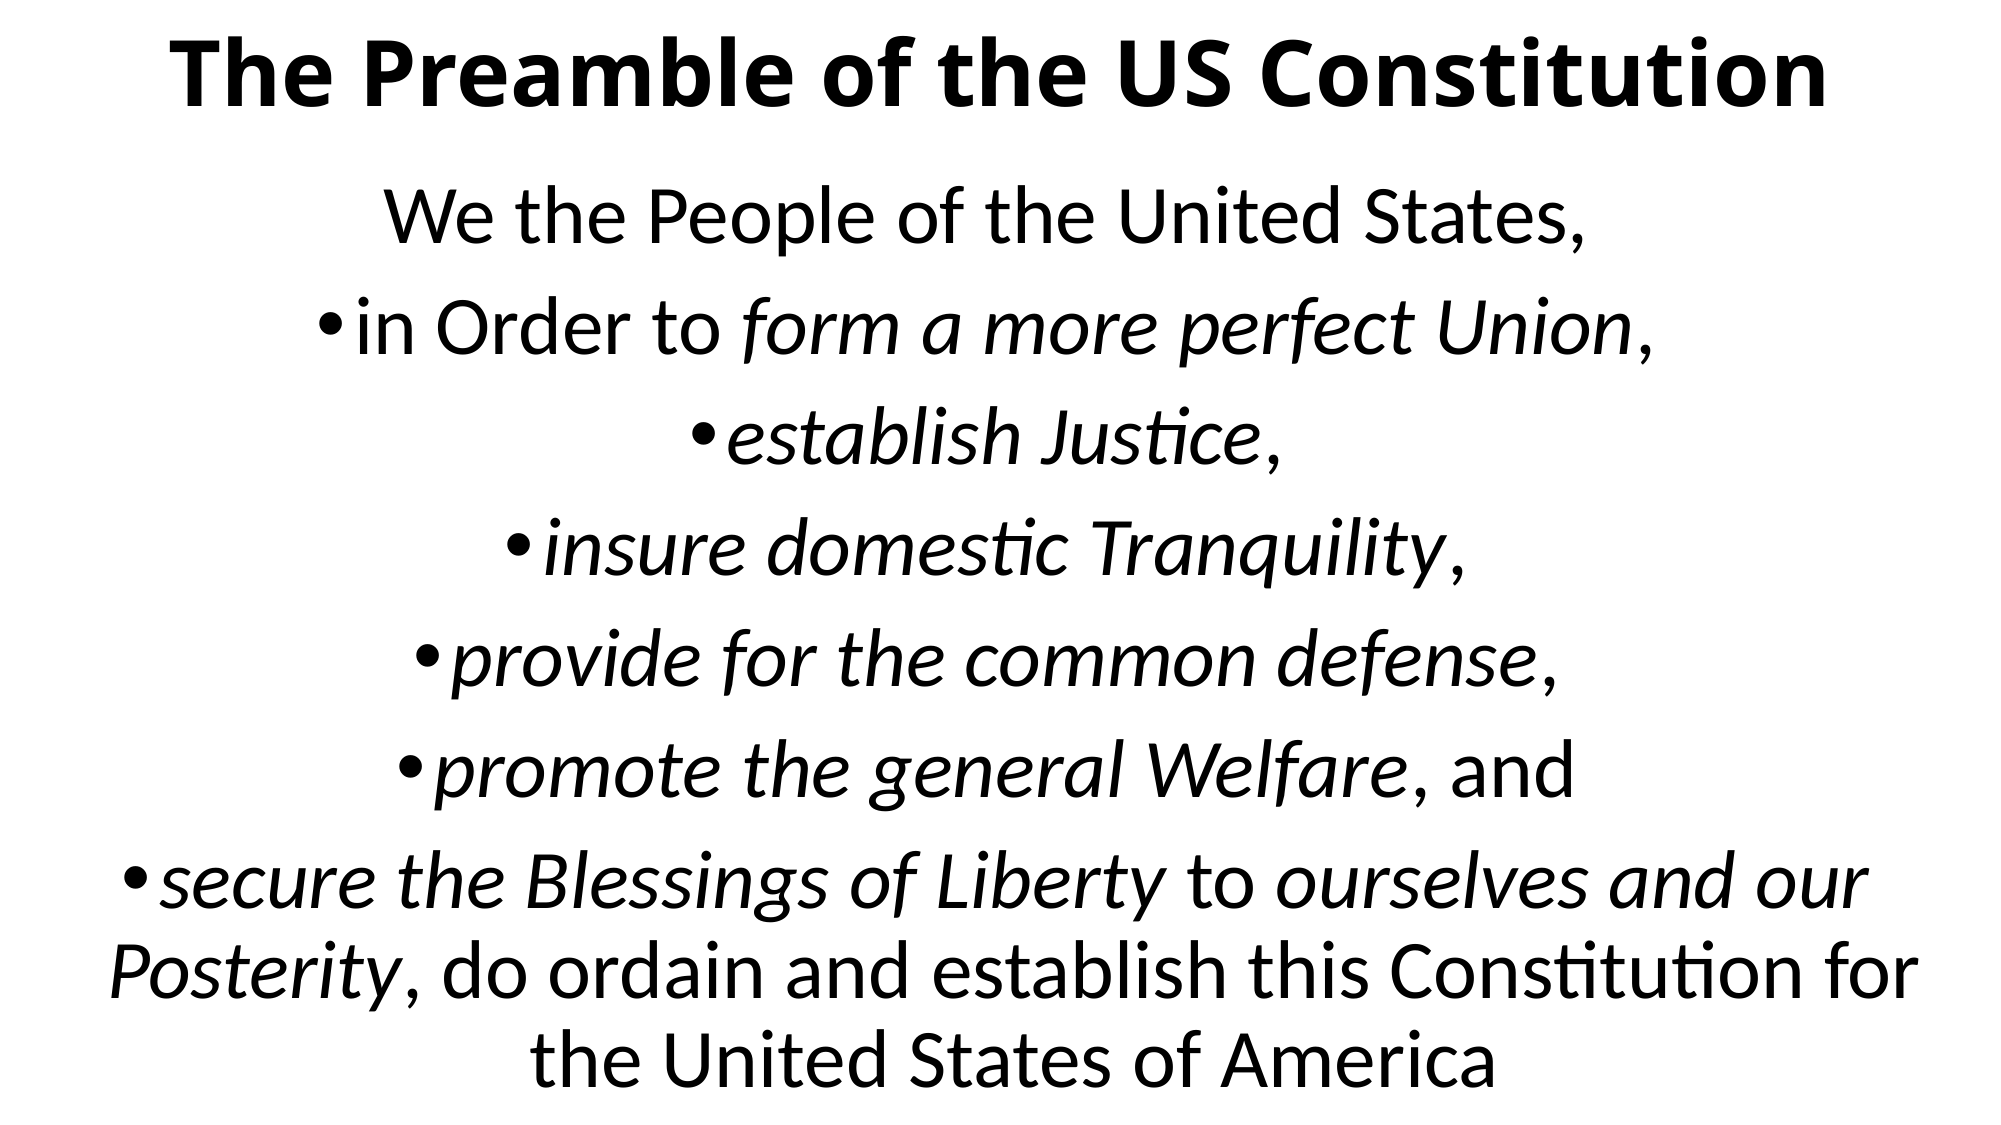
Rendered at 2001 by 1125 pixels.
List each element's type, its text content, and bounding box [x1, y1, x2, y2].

title The Preamble of the US Constitution [137, 15, 1863, 138]
list We the People of the United States, in Order to form a more perfect Union, establish Justice, insure domestic Tranquility, provide for the common defense, promote the general Welfare, and secure the Blessings of Liberty to ourselves and our Posterity, do ordain and establish this Constitution for the United States of America [27, 163, 1964, 1071]
